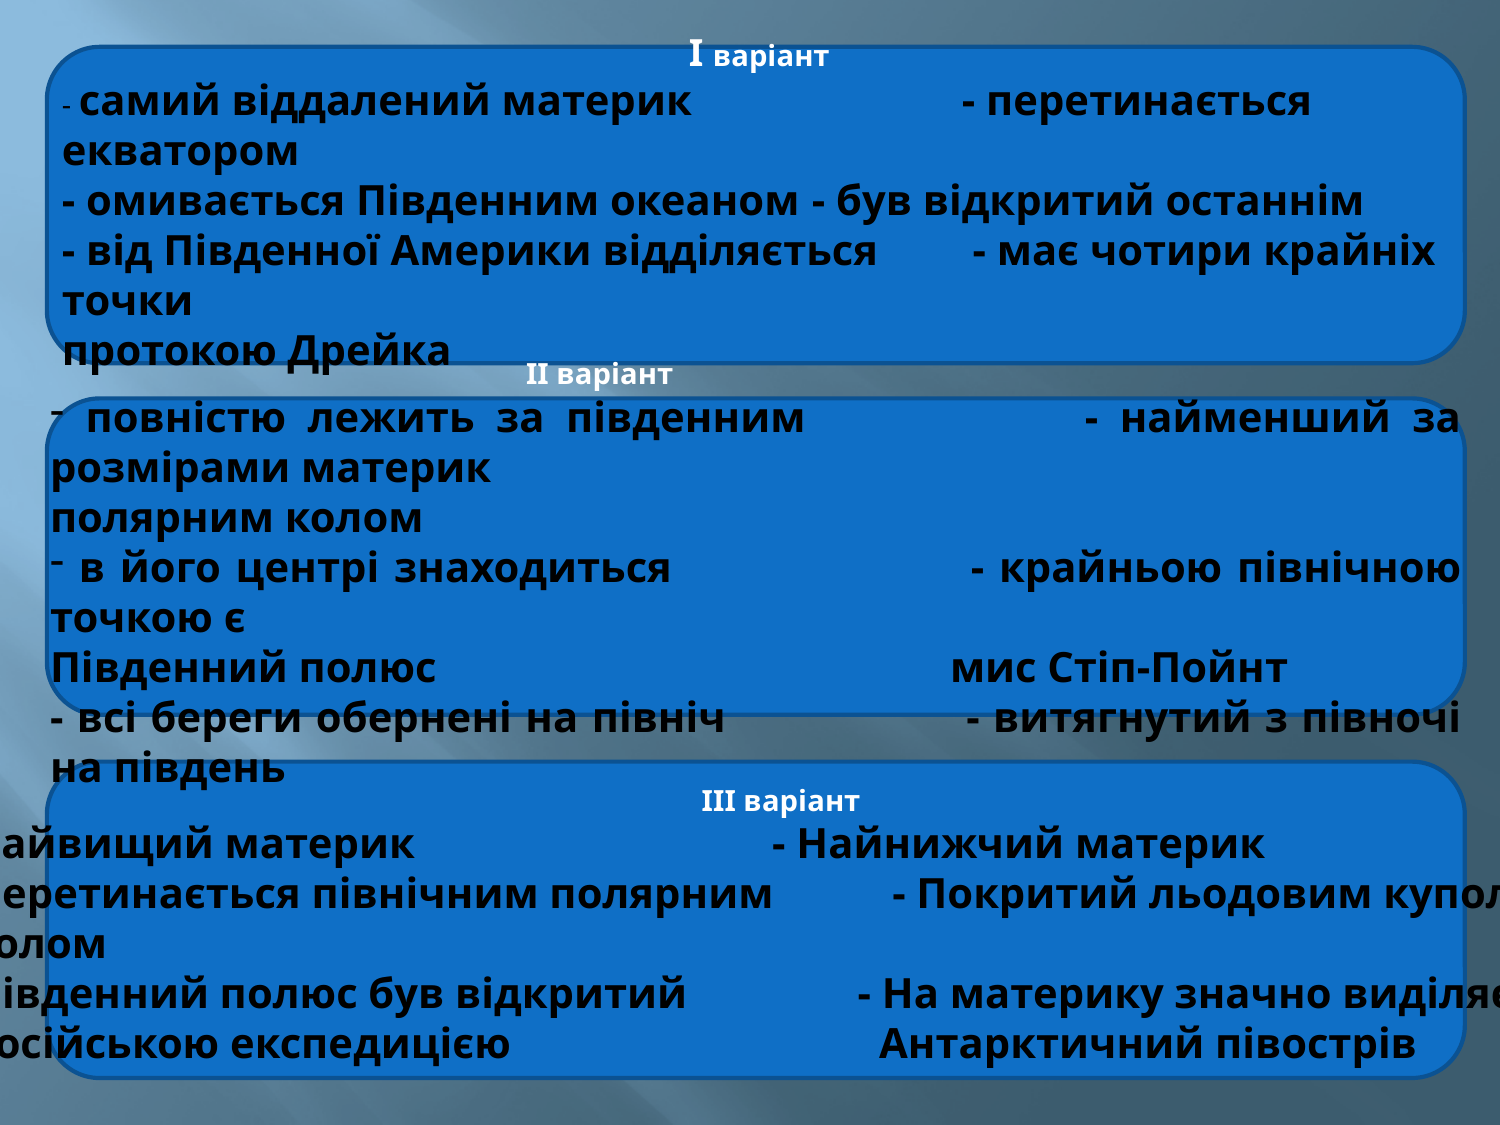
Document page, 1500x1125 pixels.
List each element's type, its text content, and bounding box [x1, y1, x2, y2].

text_box ІІ варіант повністю лежить за південним - найменший за розмірами материк полярним колом в його центрі знаходиться - крайньою північною точкою є Південний полюс мис Стіп-Пойнт - всі береги обернені на північ - витягнутий з півночі на південь [35, 0, 1477, 5]
text_box ІІІ варіант - Найвищий материк - Найнижчий материк - Перетинається північним полярним - Покритий льодовим куполом колом - Південний полюс був відкритий - На материку значно виділяється російською експедицією Антарктичний півострів [0, 5, 1500, 1075]
text_box [76, 1075, 1436, 1081]
